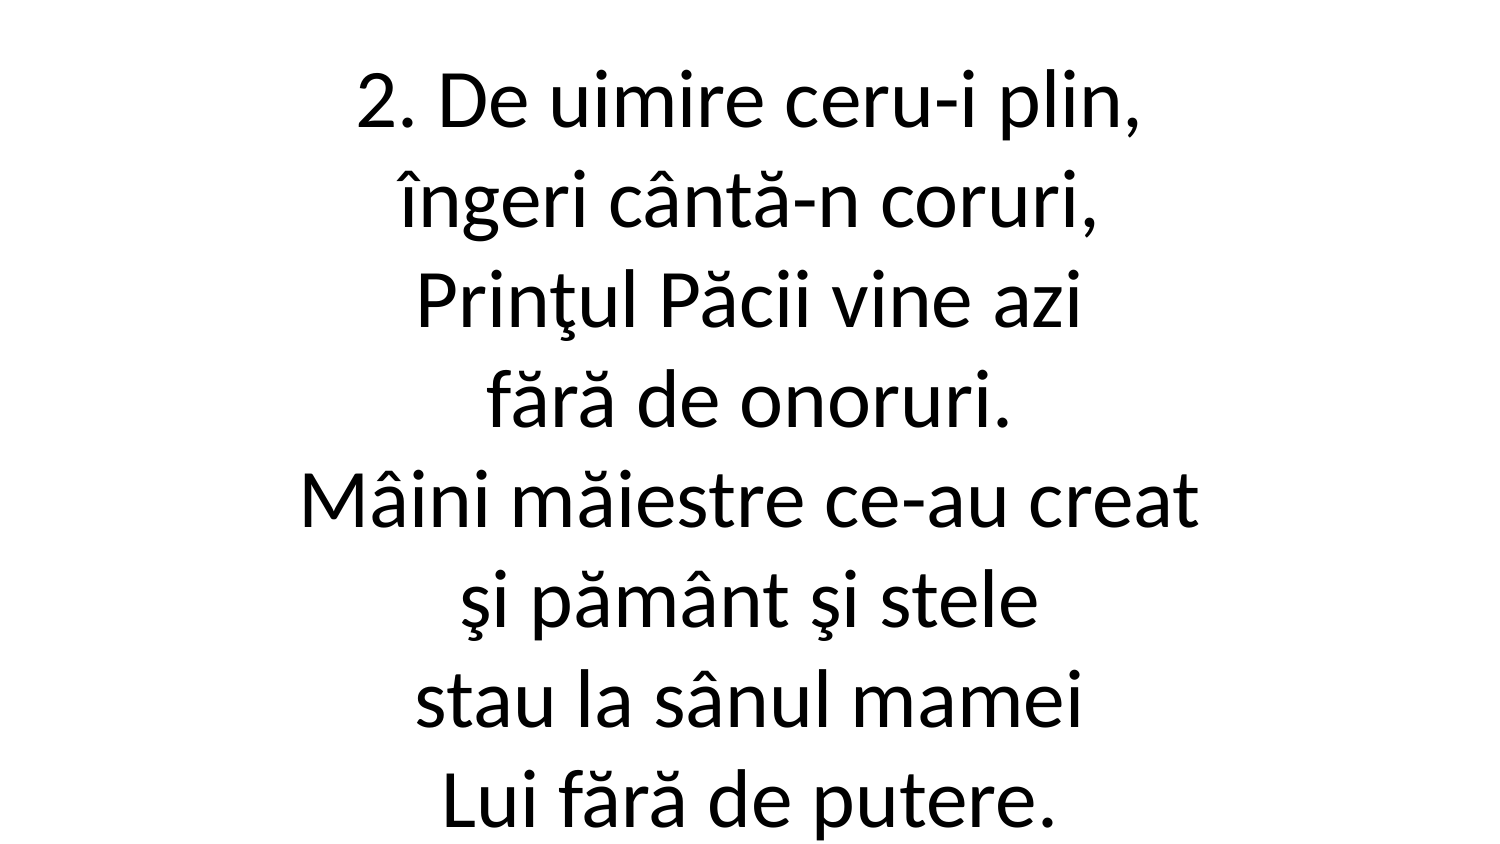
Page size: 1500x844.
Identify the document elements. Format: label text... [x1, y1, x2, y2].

text_box 2. De uimire ceru-i plin, îngeri cântă-n coruri, Prinţul Păcii vine azi fără de onoruri. Mâini măiestre ce-au creat şi pământ şi stele stau la sânul mamei Lui fără de putere. [283, 0, 1217, 844]
